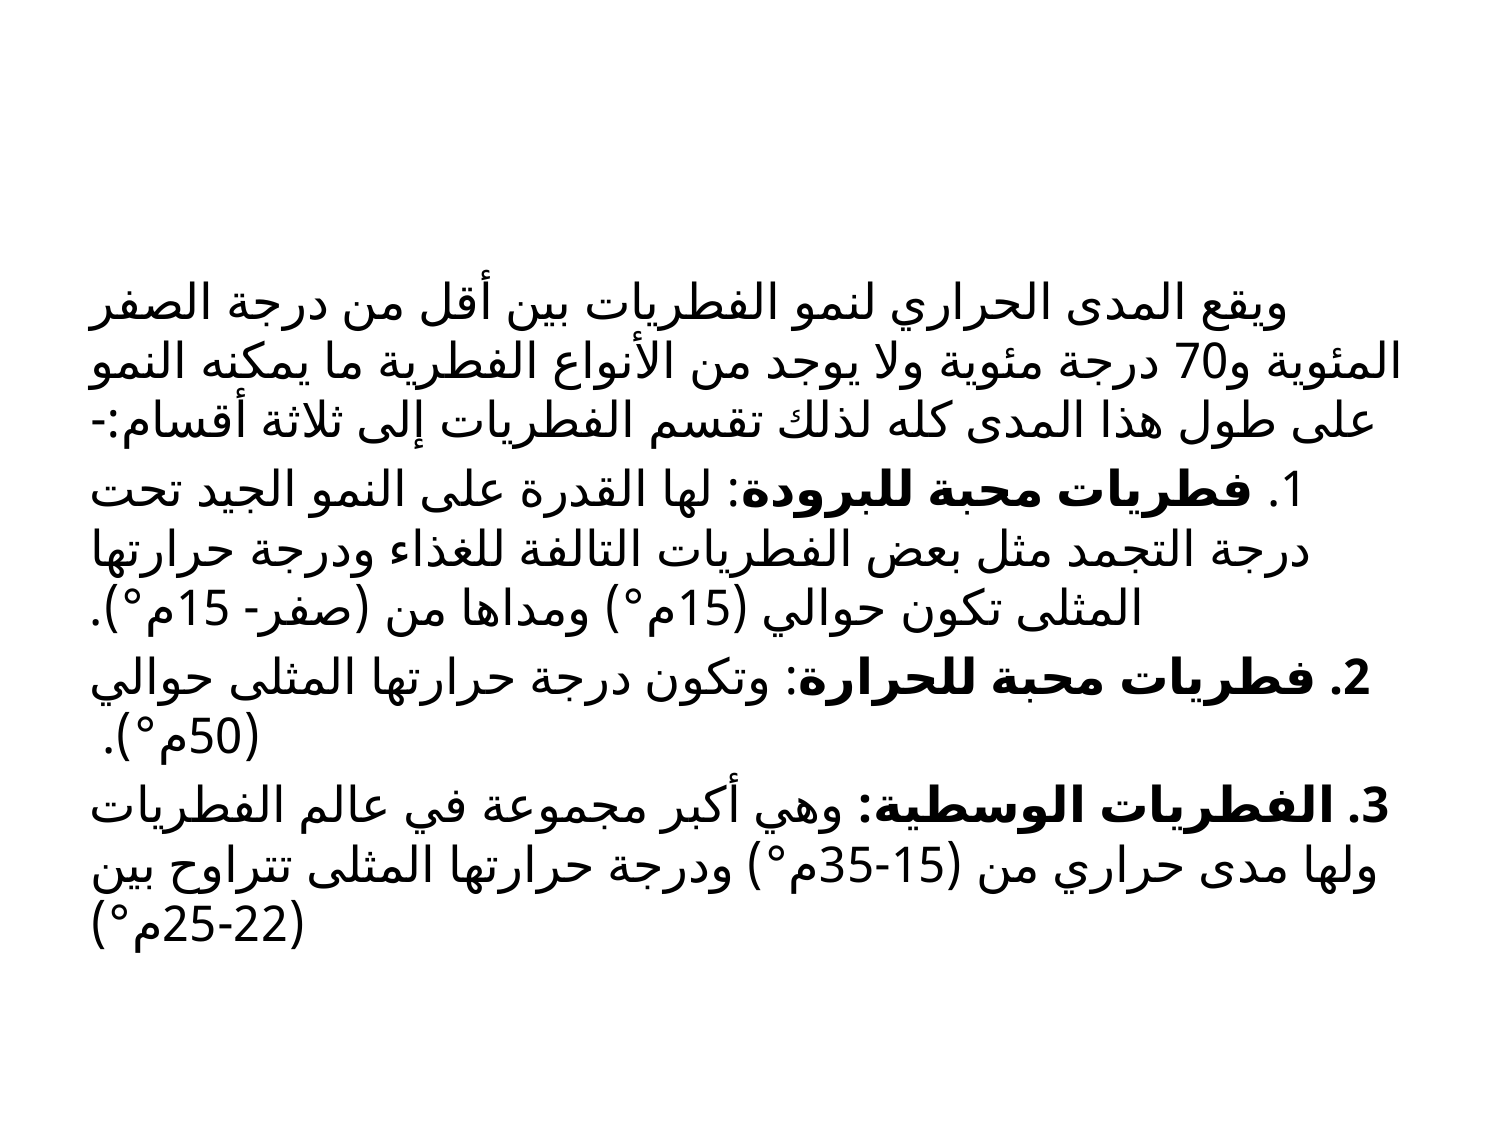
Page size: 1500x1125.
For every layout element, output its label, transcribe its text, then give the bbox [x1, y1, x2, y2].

list ويقع المدى الحراري لنمو الفطريات بين أقل من درجة الصفر المئوية و70 درجة مئوية ولا يوجد من الأنواع الفطرية ما يمكنه النمو على طول هذا المدى كله لذلك تقسم الفطريات إلى ثلاثة أقسام:- 1. فطريات محبة للبرودة: لها القدرة على النمو الجيد تحت درجة التجمد مثل بعض الفطريات التالفة للغذاء ودرجة حرارتها المثلى تكون حوالي (15م°) ومداها من (صفر- 15م°). 2. فطريات محبة للحرارة: وتكون درجة حرارتها المثلى حوالي (50م°). 3. الفطريات الوسطية: وهي أكبر مجموعة في عالم الفطريات ولها مدى حراري من (15-35م°) ودرجة حرارتها المثلى تتراوح بين (22-25م°) [75, 262, 1425, 1005]
